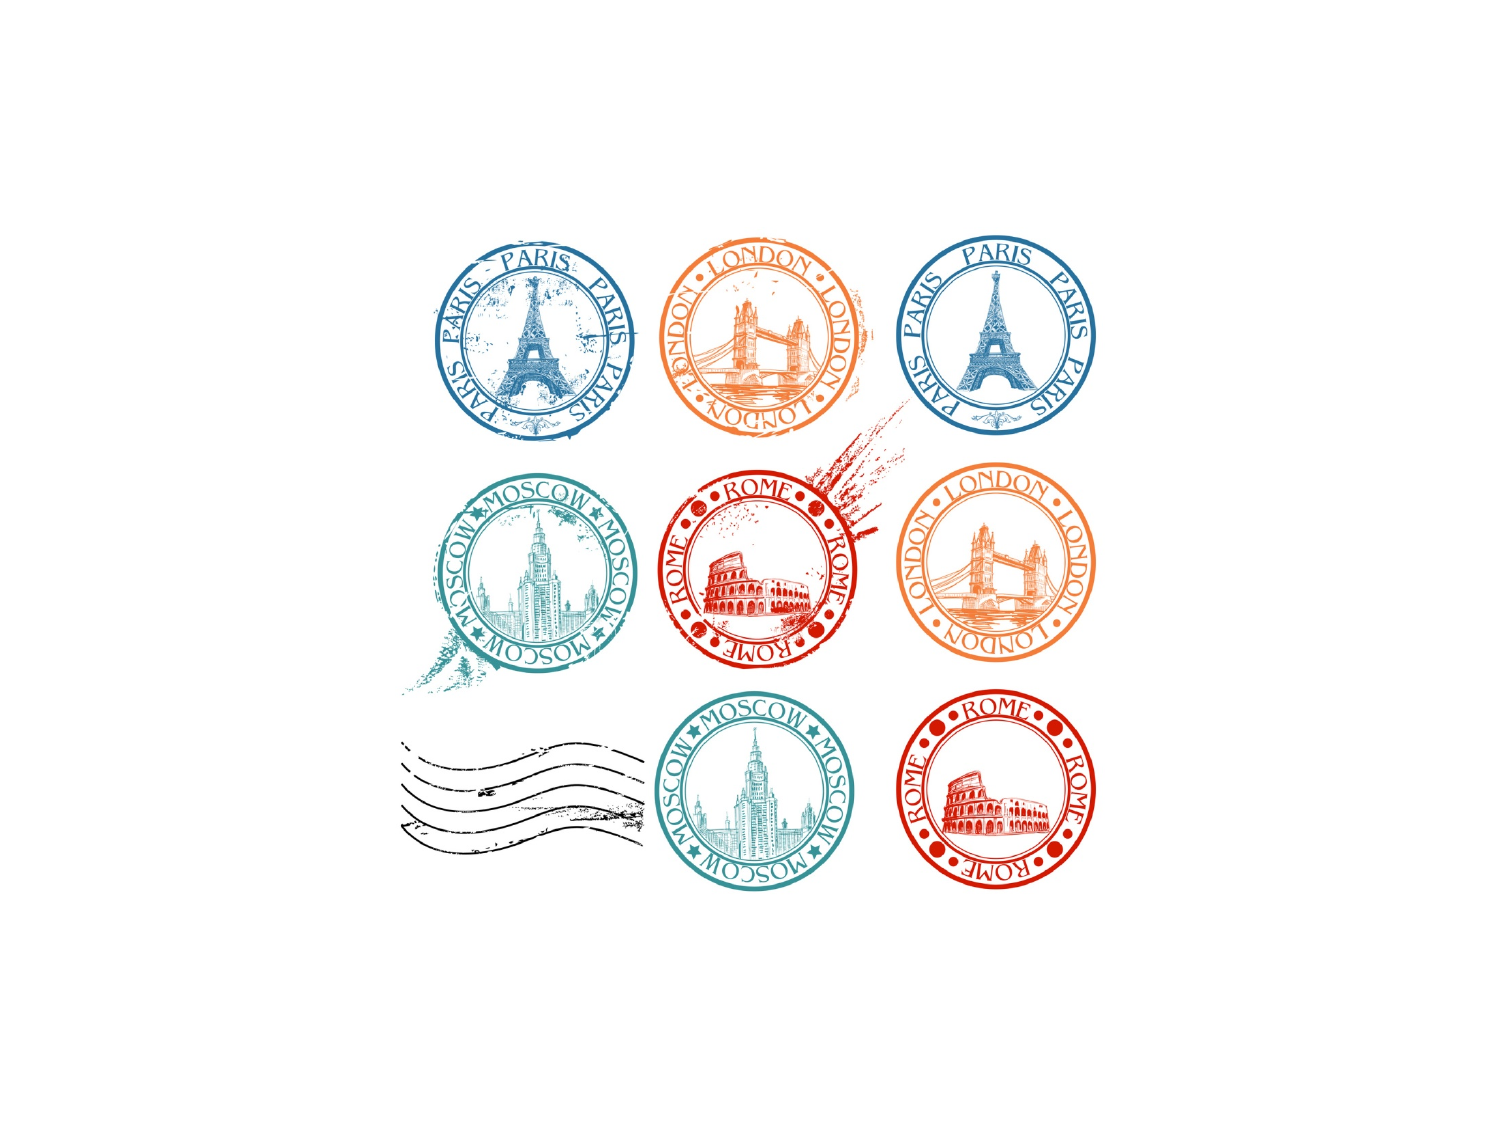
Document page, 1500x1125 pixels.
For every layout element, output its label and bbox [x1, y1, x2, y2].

picture [394, 227, 1106, 898]
